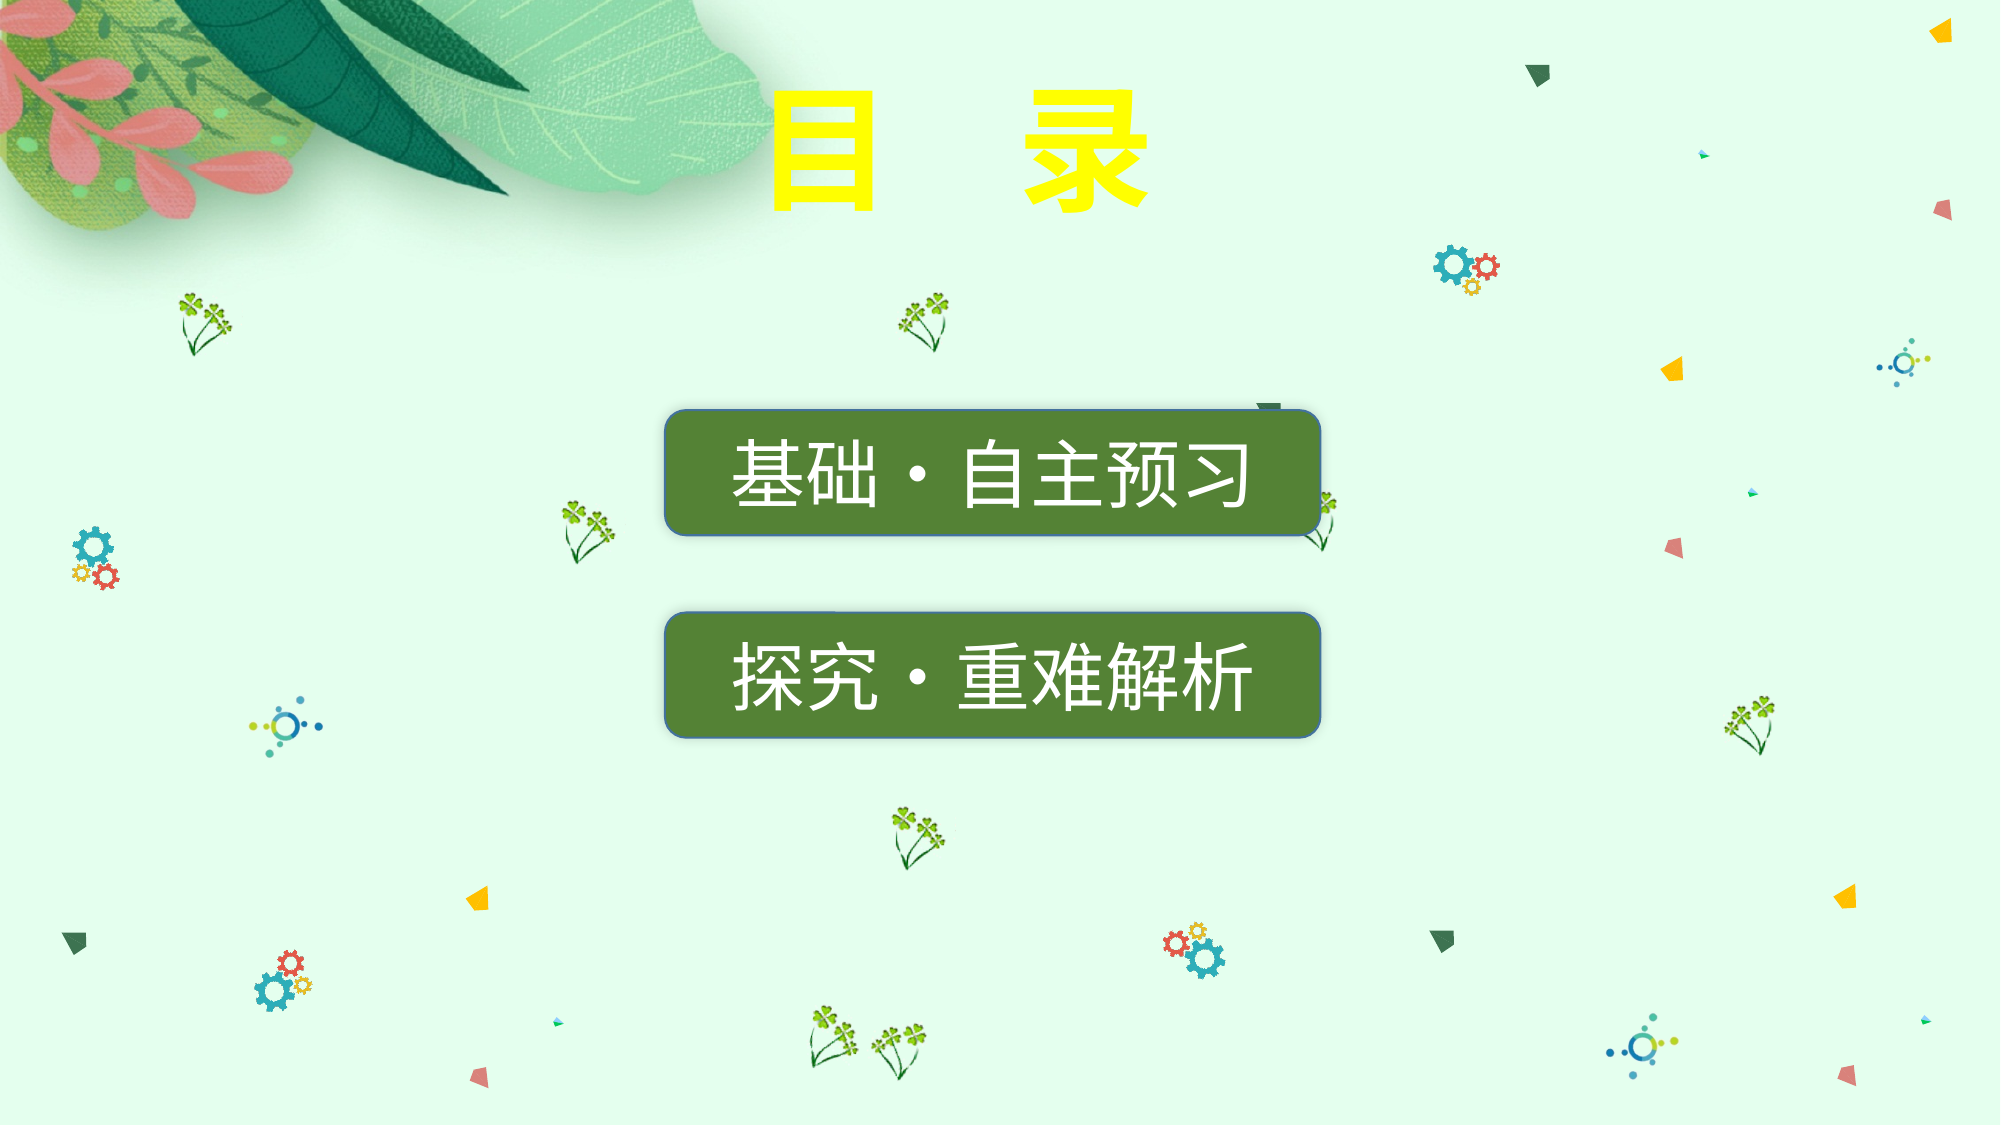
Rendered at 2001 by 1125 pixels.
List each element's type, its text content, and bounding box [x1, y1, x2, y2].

text_box 基础•自主预习 [663, 409, 1322, 537]
text_box 探究•重难解析 [663, 611, 1322, 739]
text_box 目 录 [740, 55, 1171, 236]
picture [0, 0, 2001, 1125]
